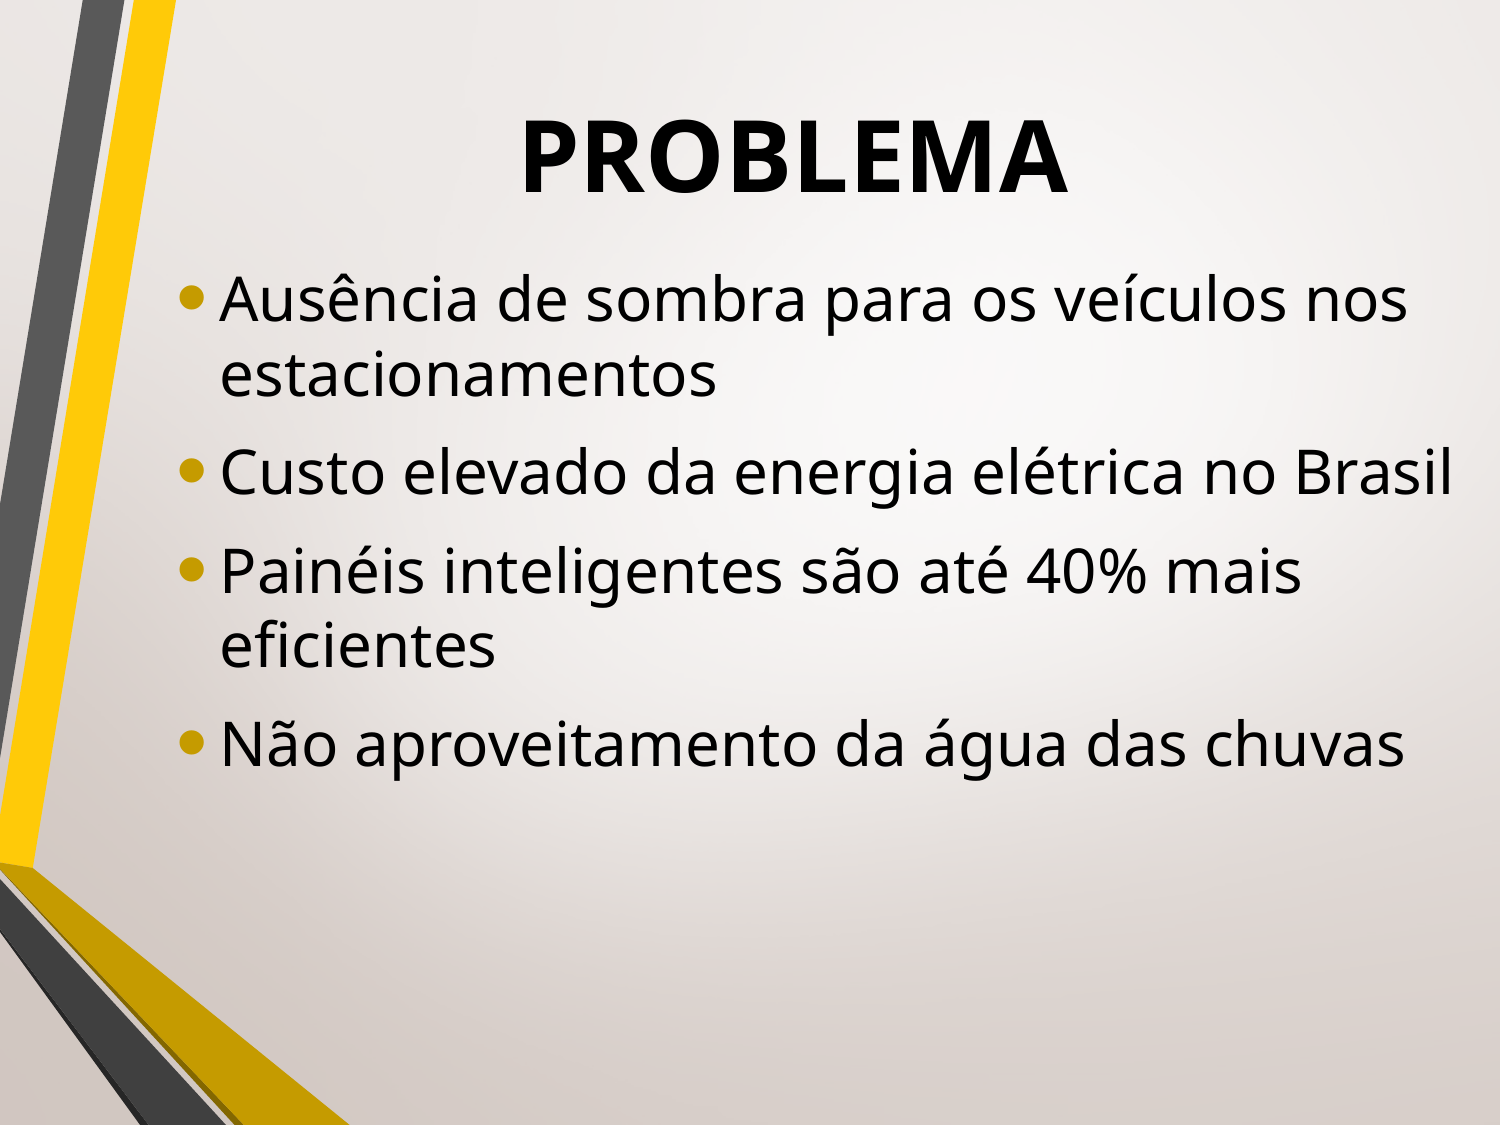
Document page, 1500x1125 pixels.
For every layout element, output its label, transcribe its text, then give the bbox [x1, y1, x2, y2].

title PROBLEMA [161, 56, 1425, 245]
list Ausência de sombra para os veículos nos estacionamentos Custo elevado da energia elétrica no Brasil Painéis inteligentes são até 40% mais eficientes Não aproveitamento da água das chuvas [161, 245, 1500, 892]
